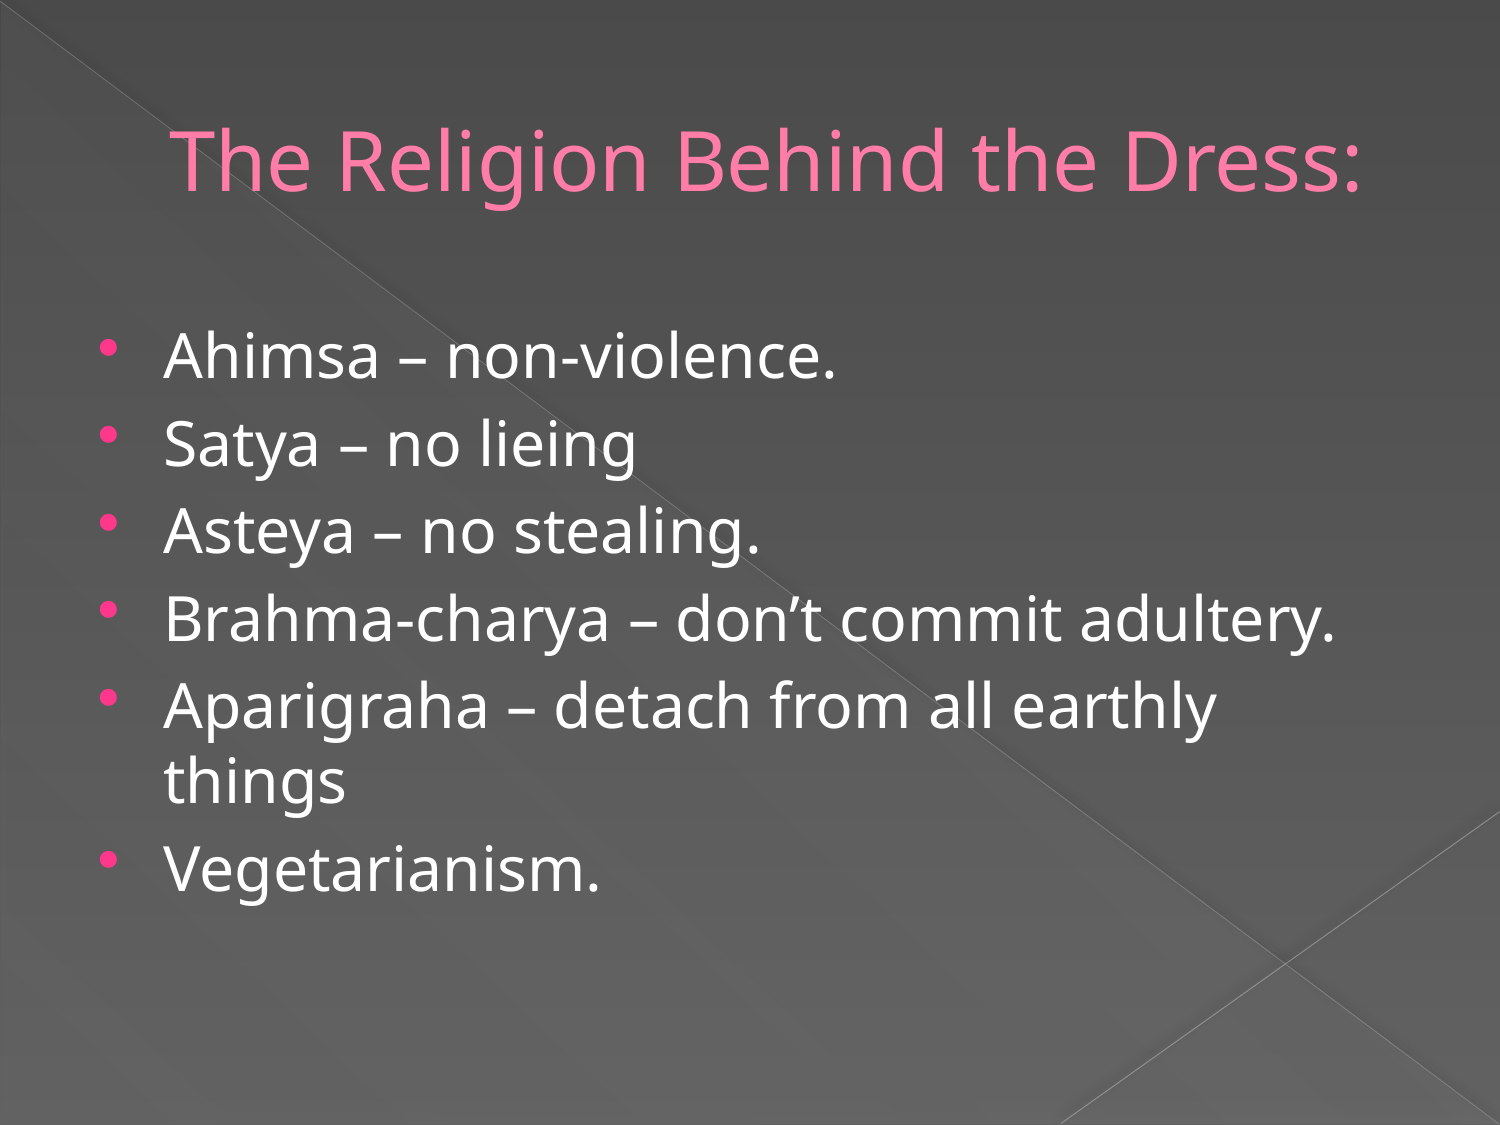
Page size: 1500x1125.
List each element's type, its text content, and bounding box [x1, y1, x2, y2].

list Ahimsa – non-violence. Satya – no lieing Asteya – no stealing. Brahma-charya – don’t commit adultery. Aparigraha – detach from all earthly things Vegetarianism. [75, 308, 1425, 1059]
title The Religion Behind the Dress: [75, 43, 1425, 274]
